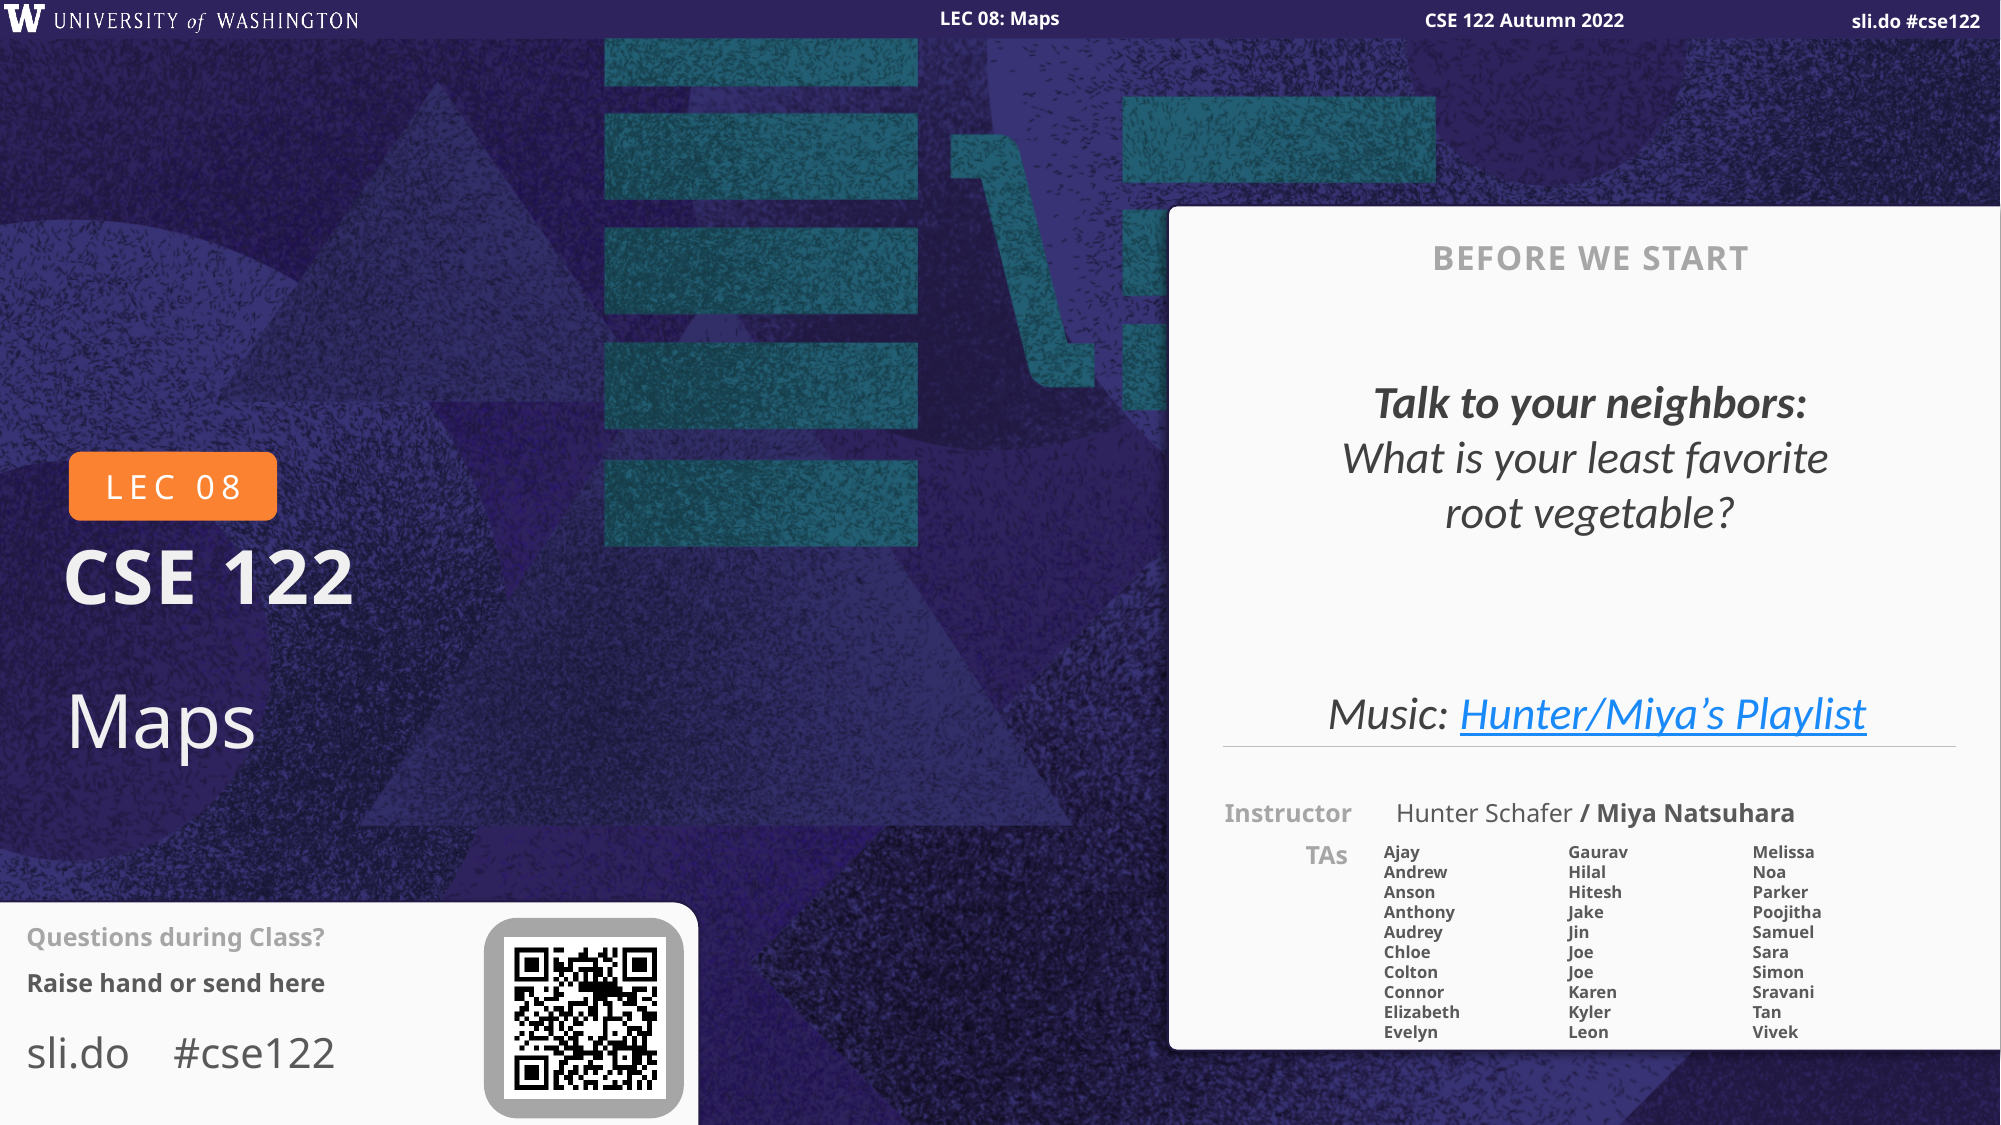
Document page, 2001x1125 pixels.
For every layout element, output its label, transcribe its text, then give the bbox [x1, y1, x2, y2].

picture [4, 4, 358, 33]
text_box BEFORE WE START [1210, 230, 1971, 285]
title Maps [50, 676, 1132, 998]
text_box Music: Hunter/Miya’s Playlist [1251, 676, 1943, 747]
picture [0, 38, 2000, 1125]
text_box Talk to your neighbors: What is your least favorite root vegetable? [1223, 365, 1958, 545]
picture [504, 937, 666, 1099]
